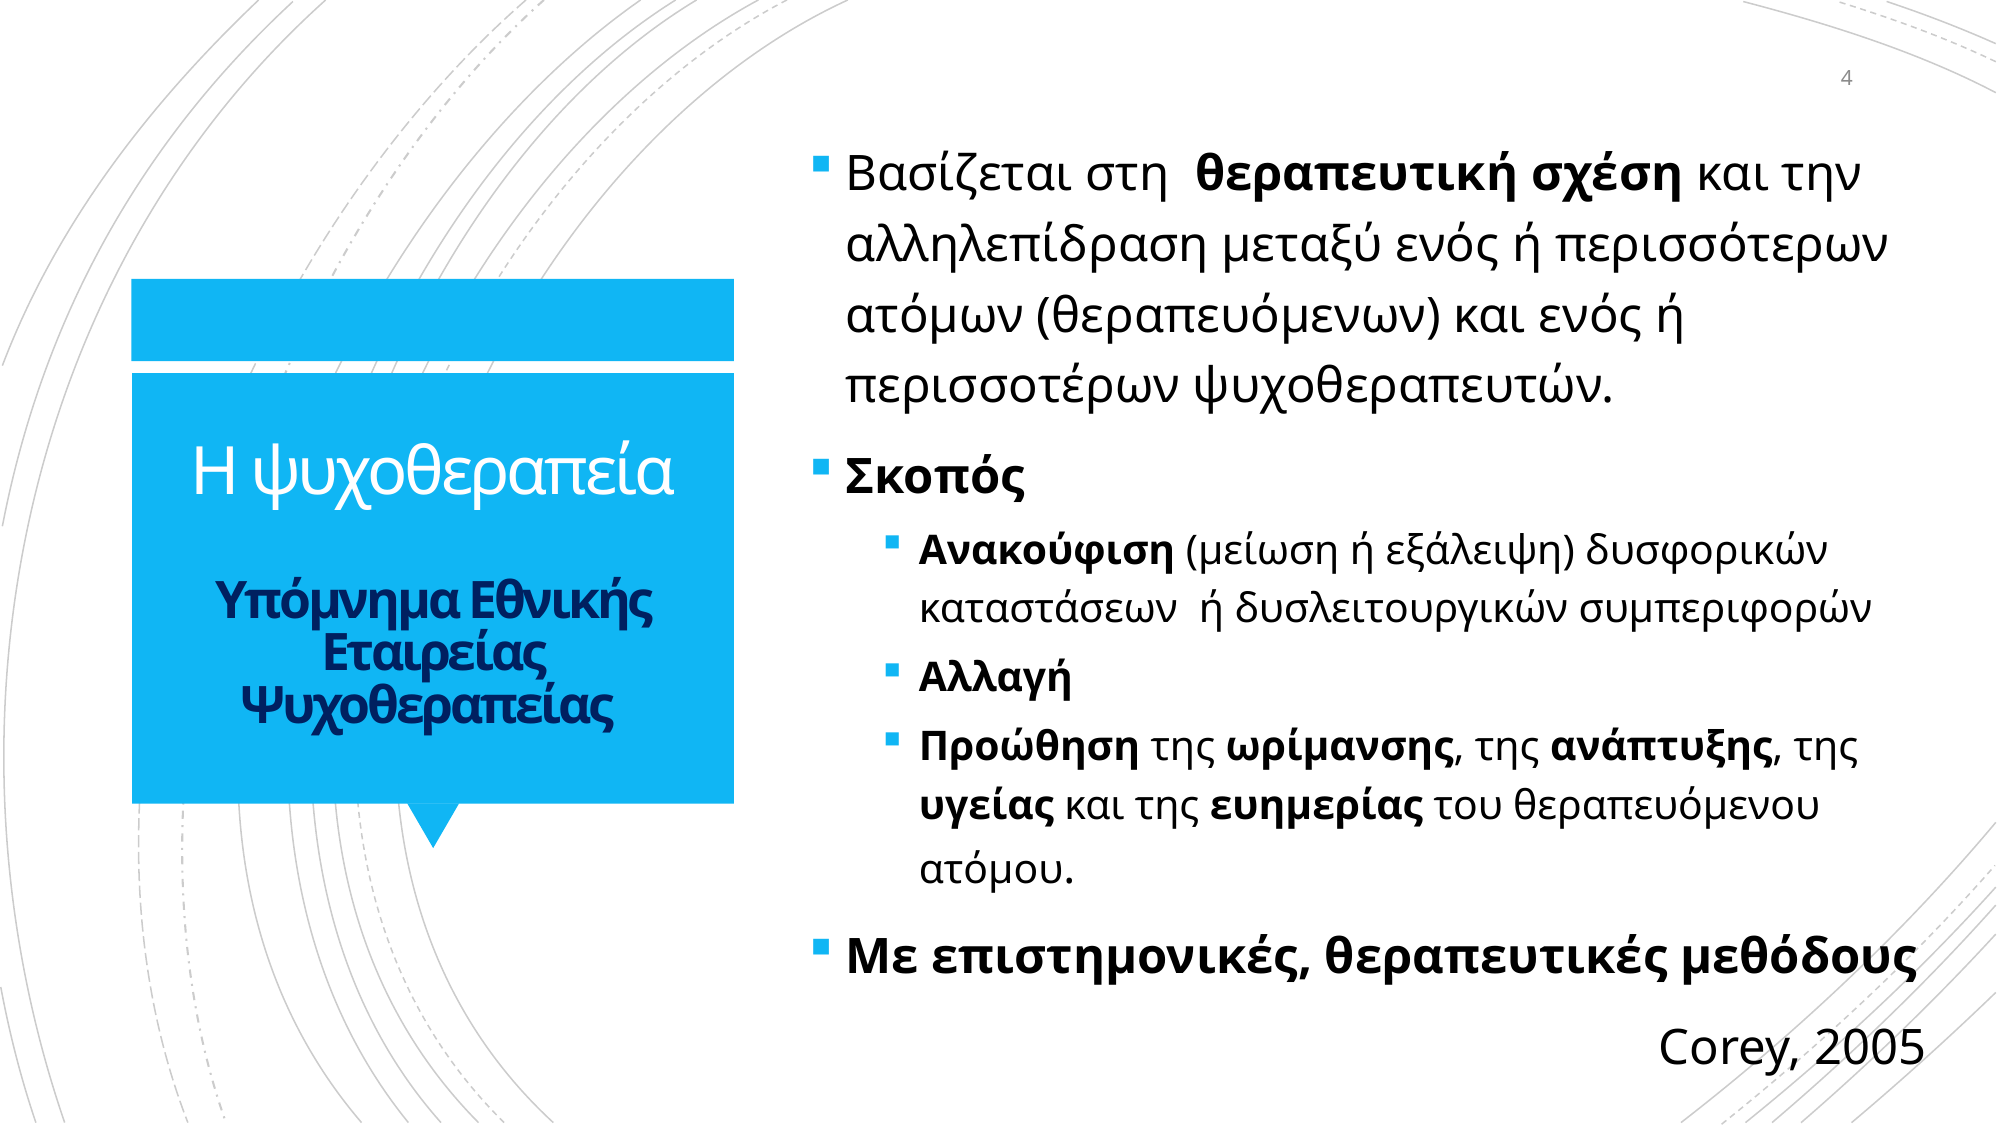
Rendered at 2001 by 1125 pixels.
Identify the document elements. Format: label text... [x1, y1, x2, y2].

list Βασίζεται στη θεραπευτική σχέση και την αλληλεπίδραση μεταξύ ενός ή περισσότερων ατόμων (θεραπευόμενων) και ενός ή περισσοτέρων ψυχοθεραπευτών. Σκοπός Ανακούφιση (μείωση ή εξάλειψη) δυσφορικών καταστάσεων ή δυσλειτουργικών συμπεριφορών Αλλαγή Προώθηση της ωρίμανσης, της ανάπτυξης, της υγείας και της ευημερίας του θεραπευόμενου ατόμου. Με επιστημονικές, θεραπευτικές μεθόδους Corey, 2005 [793, 122, 1955, 1093]
slide_number 4 [1717, 52, 1868, 105]
title Η ψυχοθεραπεία Υπόμνημα Εθνικής Εταιρείας Ψυχοθεραπείας [145, 385, 720, 789]
